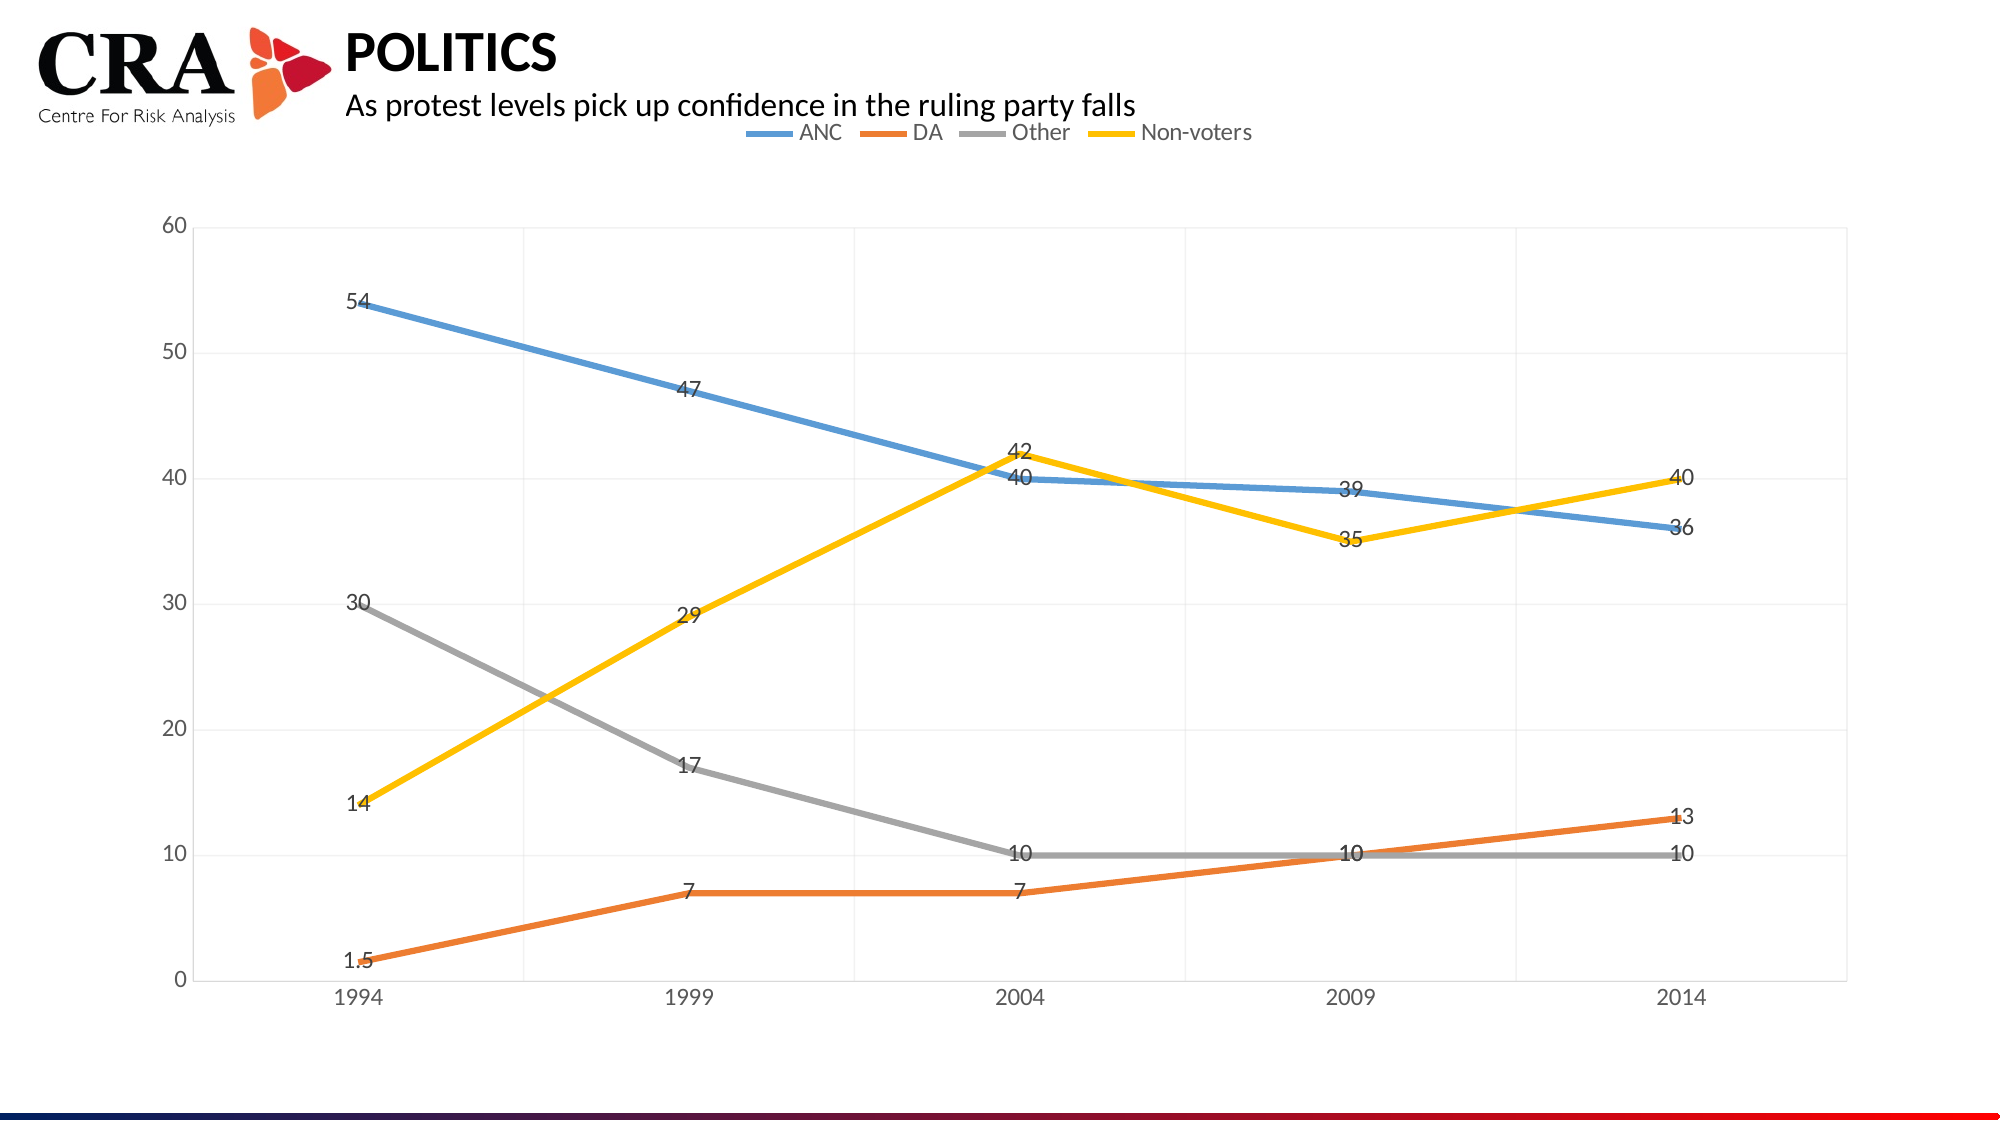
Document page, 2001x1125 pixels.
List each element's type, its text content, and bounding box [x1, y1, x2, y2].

chart [62, 104, 1937, 1059]
picture [23, 11, 346, 137]
text_box POLITICS As protest levels pick up confidence in the ruling party falls [330, 5, 1848, 104]
text_box [0, 1111, 2000, 1122]
